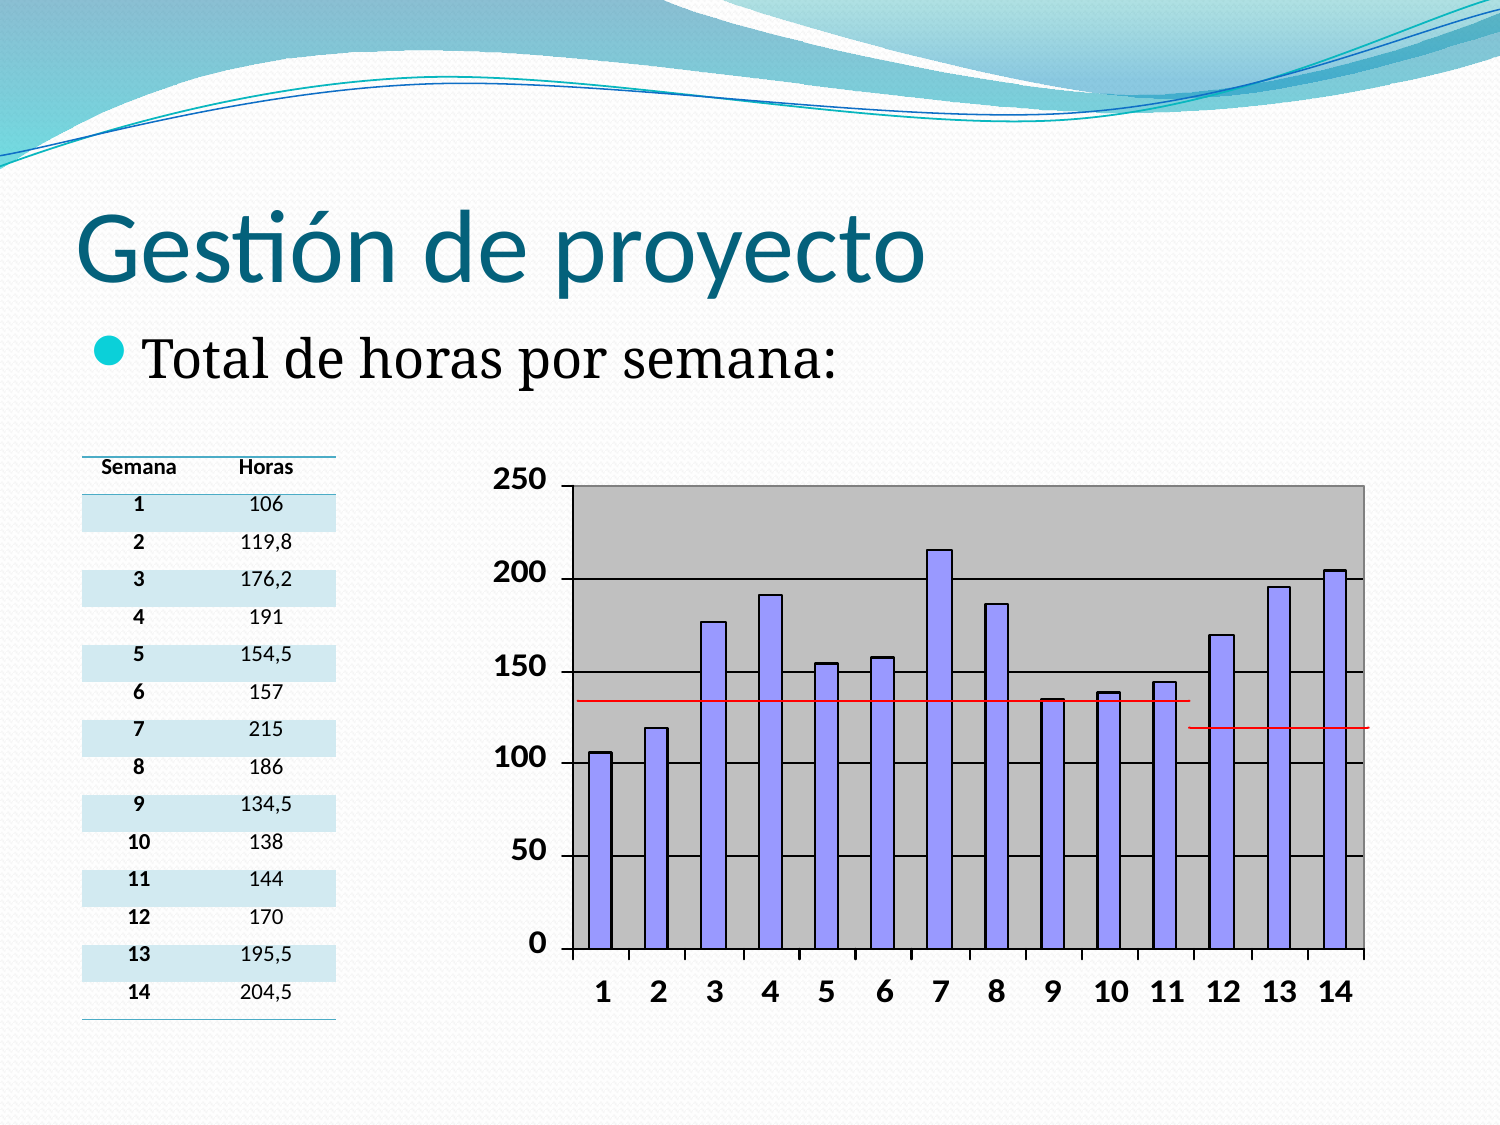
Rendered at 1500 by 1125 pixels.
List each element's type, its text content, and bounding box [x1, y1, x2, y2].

table_cell 5 [82, 645, 196, 682]
table_cell 13 [82, 945, 196, 982]
table_cell 6 [82, 682, 196, 720]
title Gestión de proyecto [447, 426, 454, 1038]
table_cell 7 [82, 720, 196, 757]
table_cell 1 [82, 495, 196, 532]
table_cell 8 [82, 757, 196, 795]
table_cell 4 [82, 607, 196, 645]
table_cell 119,8 [196, 532, 336, 570]
table_cell 106 [196, 495, 336, 532]
table_cell 2 [82, 532, 196, 570]
table_cell 14 [82, 982, 196, 1019]
list Total de horas por semana: [75, 317, 1425, 1038]
table_cell 176,2 [196, 570, 336, 607]
table_cell 3 [82, 570, 196, 607]
table_cell 138 [196, 832, 336, 870]
table_header Horas [196, 458, 336, 494]
table_cell 195,5 [196, 945, 336, 982]
title Gestión de proyecto [75, 115, 1425, 303]
table_cell 191 [196, 607, 336, 645]
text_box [454, 425, 1398, 1059]
table_cell 154,5 [196, 645, 336, 682]
table_cell 215 [196, 720, 336, 757]
table_cell 144 [196, 870, 336, 907]
table_cell 10 [82, 832, 196, 870]
table_cell 170 [196, 907, 336, 945]
table_cell 9 [82, 795, 196, 832]
table_cell 12 [82, 907, 196, 945]
table_cell 204,5 [196, 982, 336, 1019]
table_header Semana [82, 458, 196, 494]
table_cell 134,5 [196, 795, 336, 832]
table_cell 157 [196, 682, 336, 720]
table_cell 11 [82, 870, 196, 907]
title Gestión de proyecto [1398, 428, 1403, 1038]
table_cell 186 [196, 757, 336, 795]
